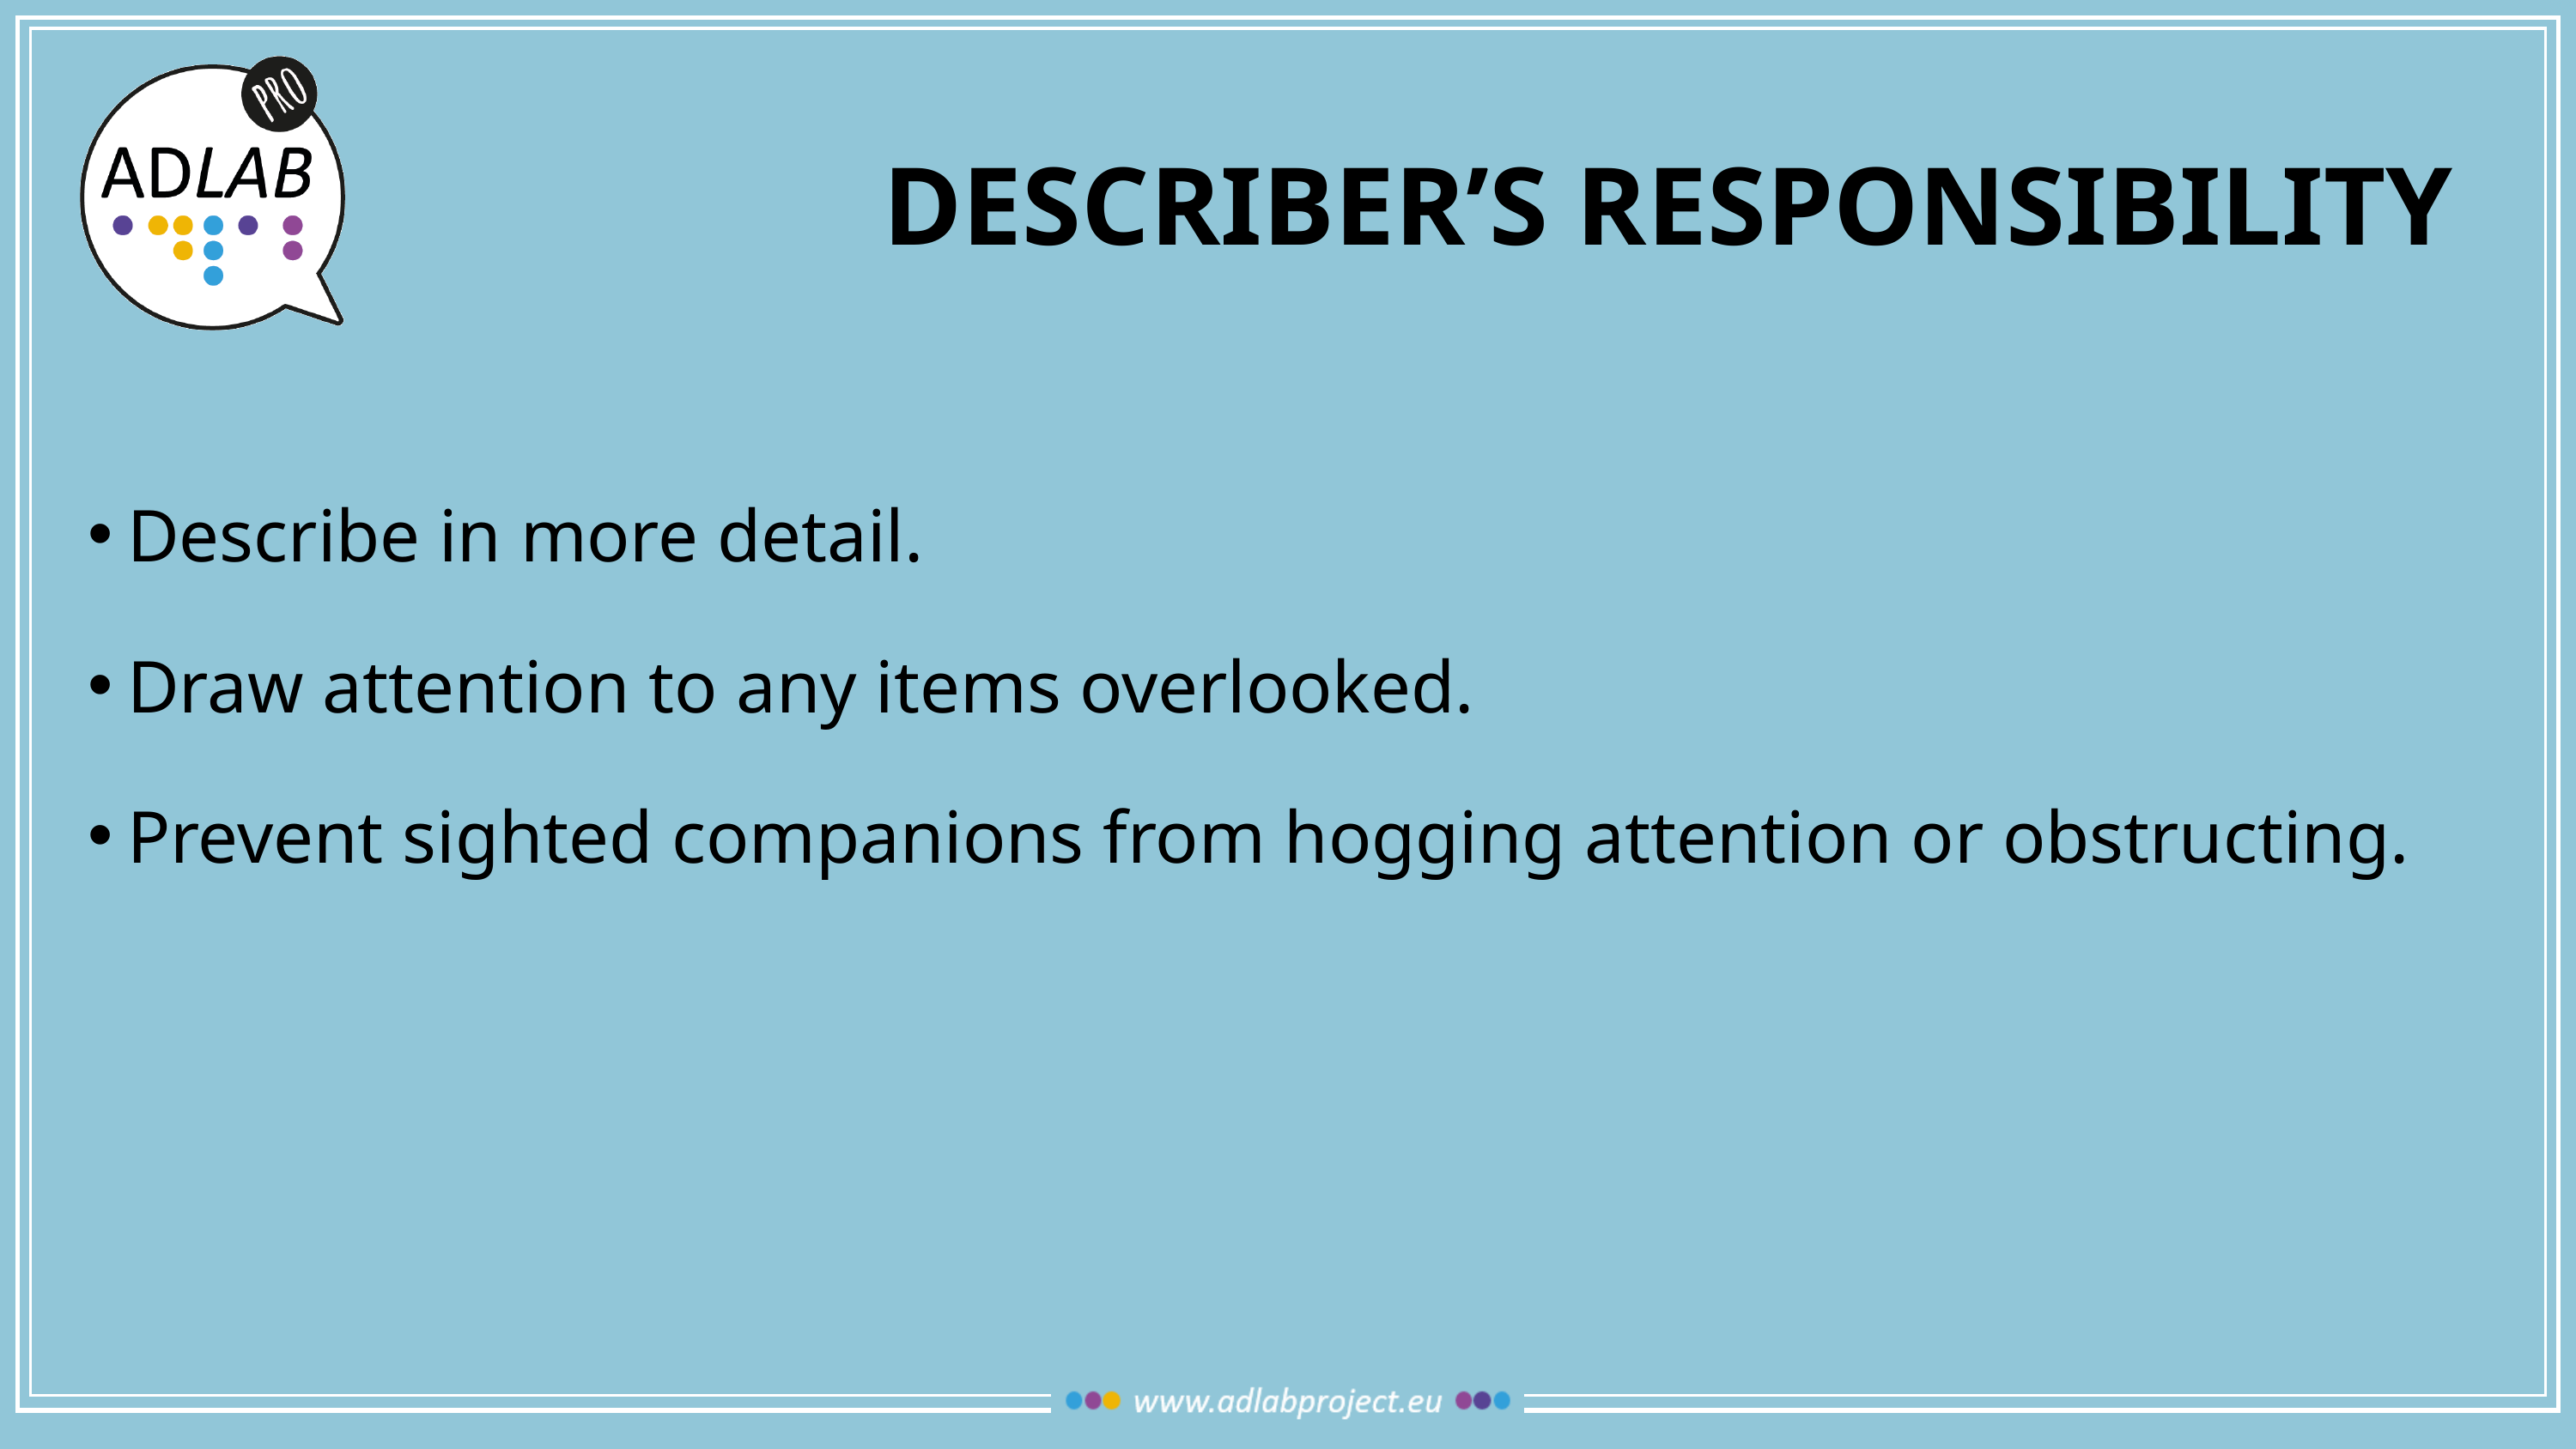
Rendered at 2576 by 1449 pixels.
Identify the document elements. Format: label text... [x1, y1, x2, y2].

picture [72, 49, 353, 330]
picture [1051, 1378, 1524, 1429]
list Describe in more detail. Draw attention to any items overlooked. Prevent sighted companions from hogging attention or obstructing. [75, 440, 2501, 1122]
title Describer’s responsibility [384, 70, 2467, 351]
